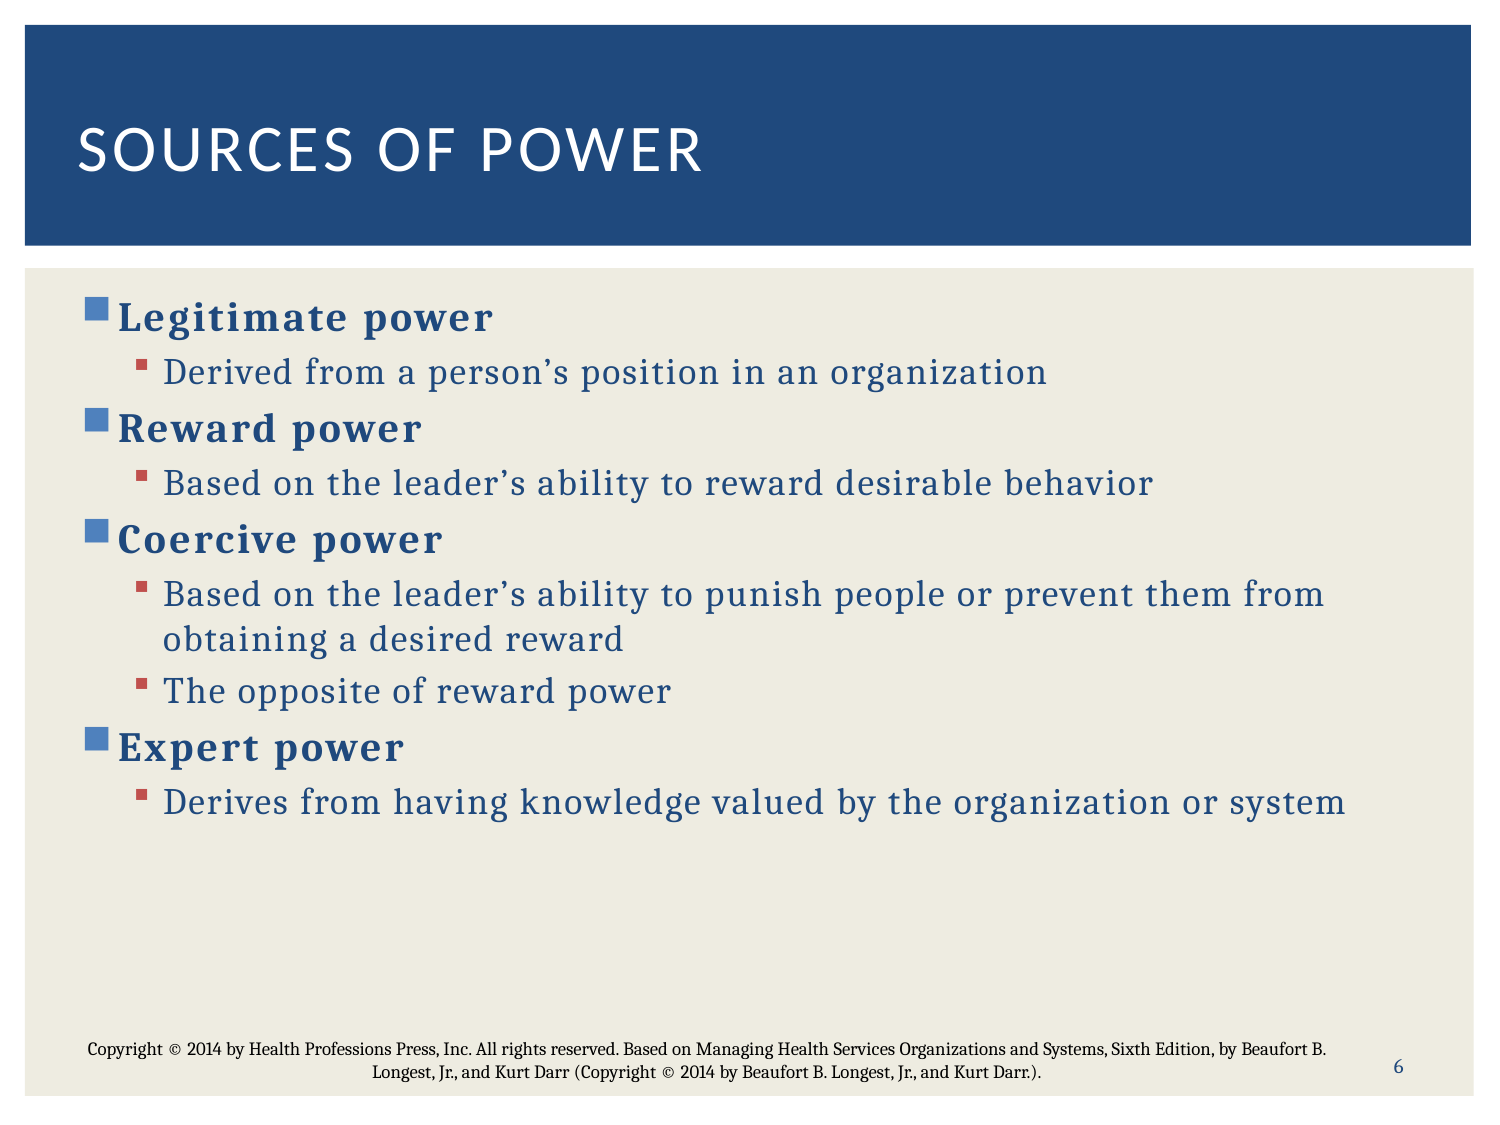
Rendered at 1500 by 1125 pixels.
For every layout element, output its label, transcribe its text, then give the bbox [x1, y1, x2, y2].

title Sources of power [62, 58, 1438, 232]
list Legitimate power Derived from a person’s position in an organization Reward power Based on the leader’s ability to reward desirable behavior Coercive power Based on the leader’s ability to punish people or prevent them from obtaining a desired reward The opposite of reward power Expert power Derives from having knowledge valued by the organization or system [58, 281, 1438, 1111]
slide_number 6 [1349, 1041, 1448, 1089]
